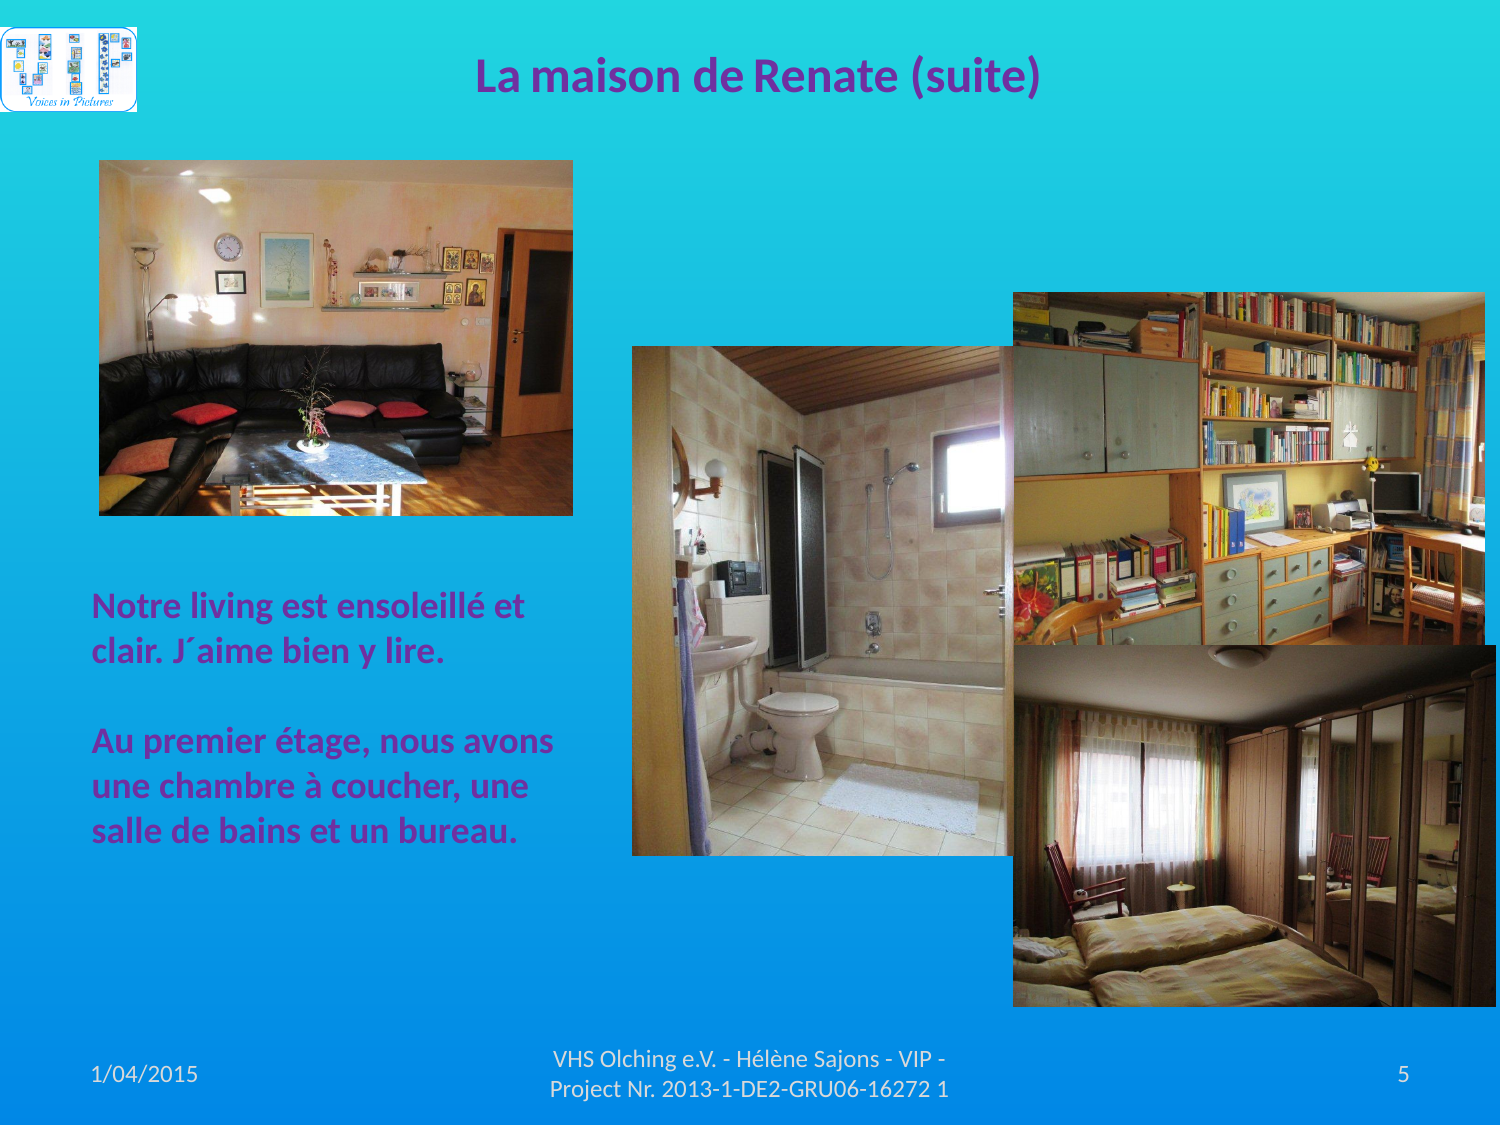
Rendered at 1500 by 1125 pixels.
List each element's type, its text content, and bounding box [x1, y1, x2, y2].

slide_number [75, 1042, 425, 1103]
text_box Notre living est ensoleillé et clair. J´aime bien y lire. Au premier étage, nous avons une chambre à coucher, une salle de bains et un bureau. [76, 574, 573, 904]
picture [0, 26, 137, 112]
slide_number 5 [1074, 1042, 1425, 1103]
picture [0, 160, 1500, 1007]
footer VHS Olching e.V. - Hélène Sajons - VIP - Project Nr. 2013-1-DE2-GRU06-16272 1 [512, 1042, 988, 1103]
picture [1008, 891, 1012, 902]
text_box La maison de Renate (suite) [454, 35, 1063, 111]
